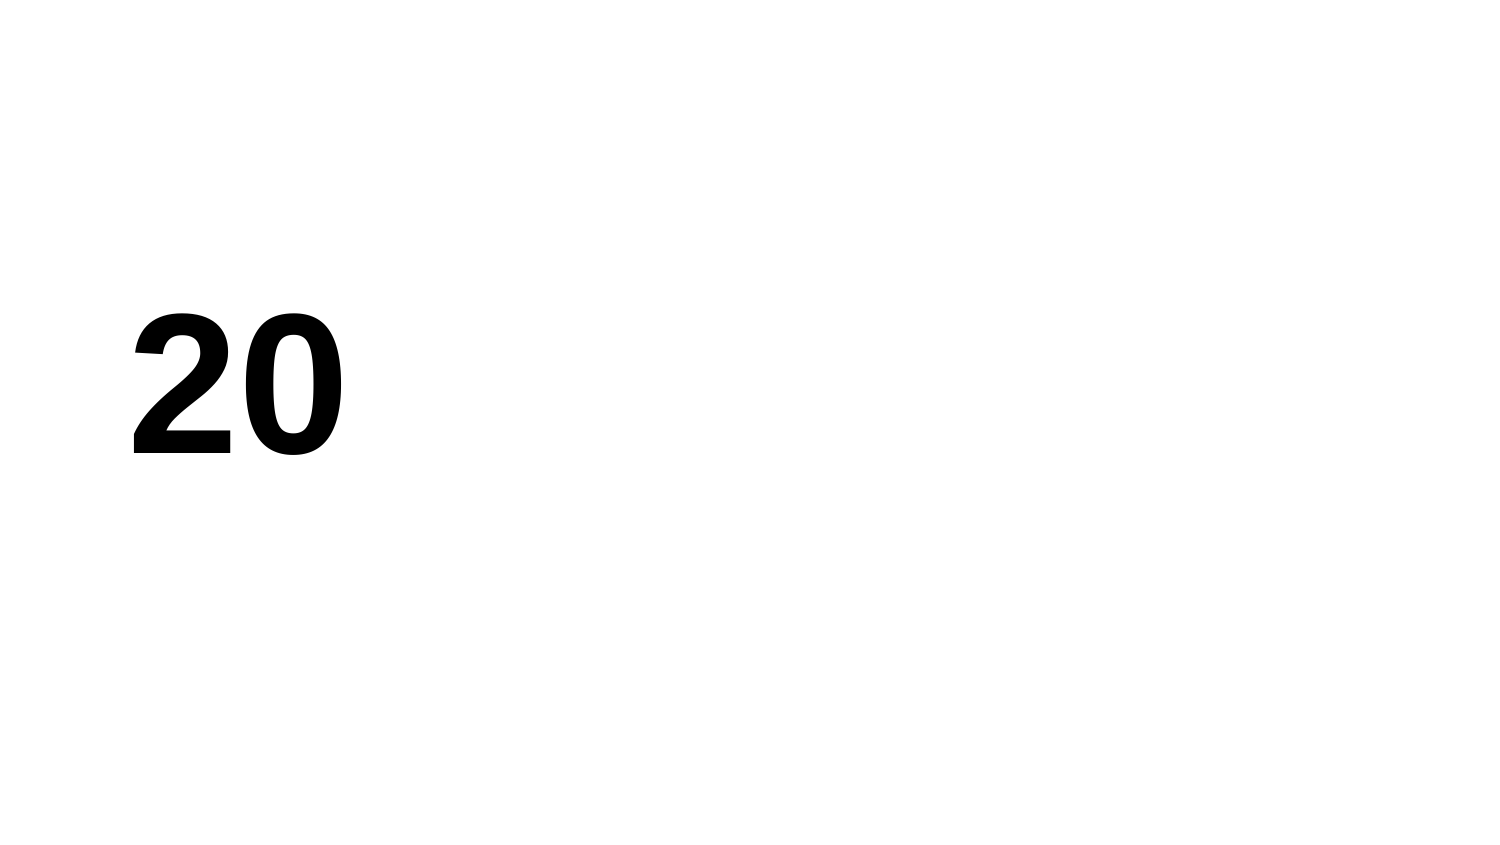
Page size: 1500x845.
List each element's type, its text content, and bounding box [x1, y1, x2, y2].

text_box 20 [112, 235, 1388, 509]
